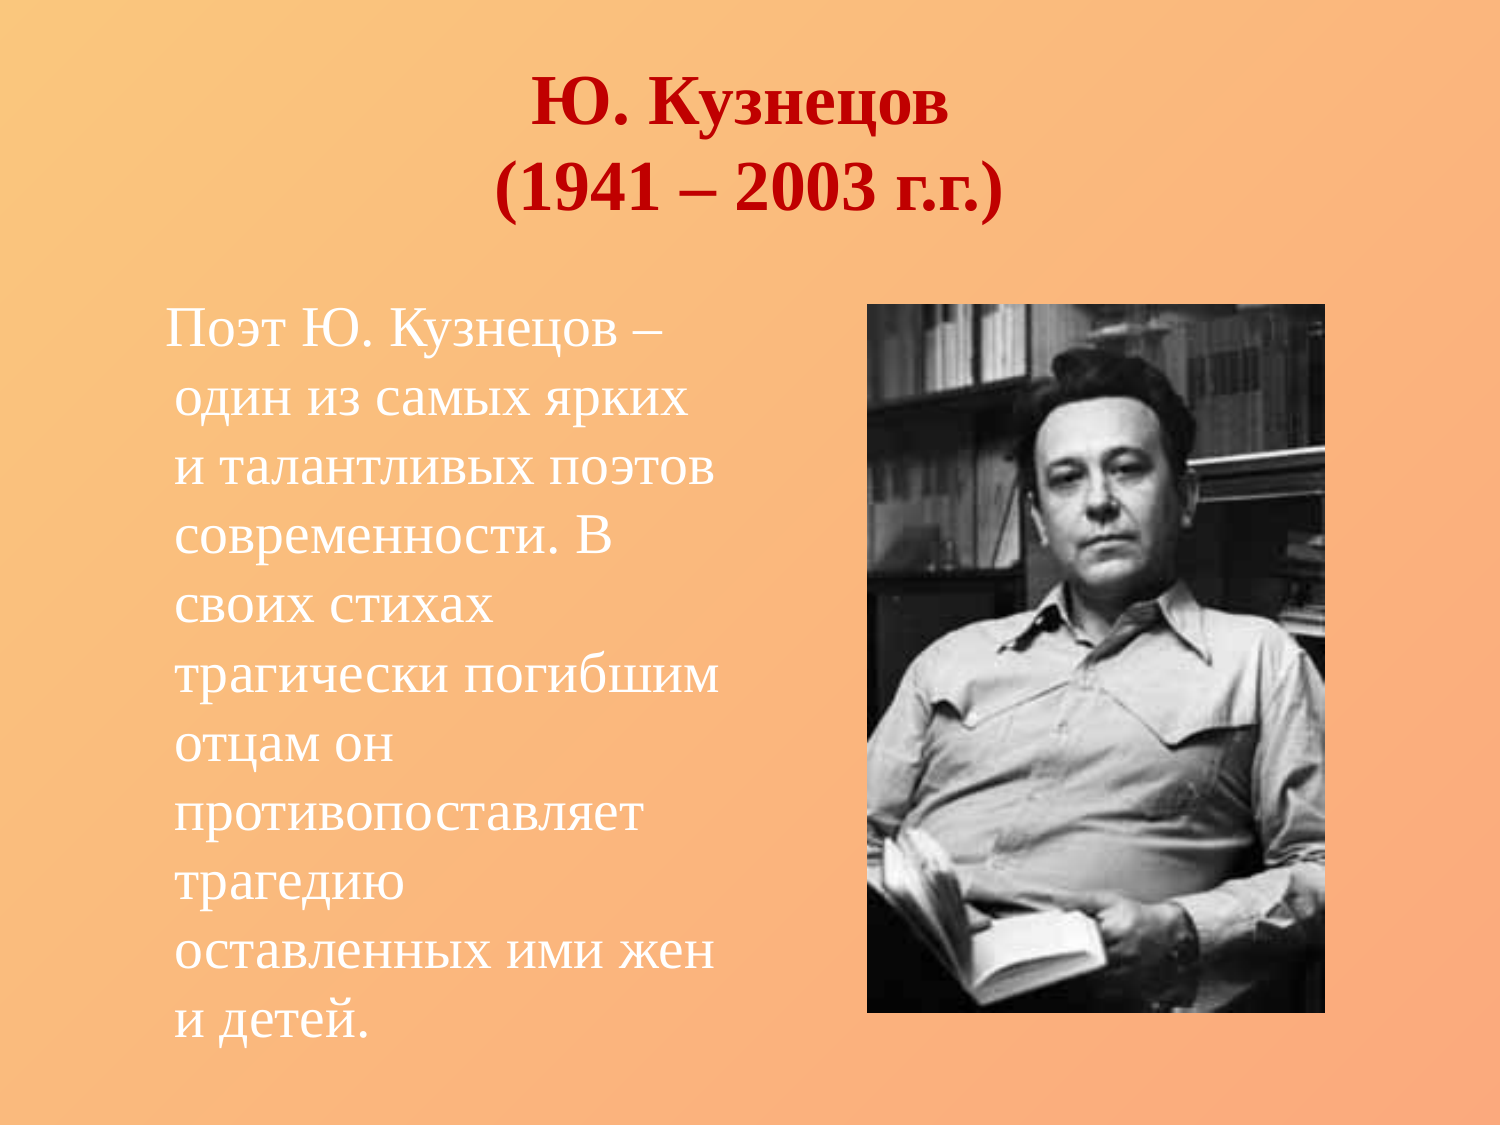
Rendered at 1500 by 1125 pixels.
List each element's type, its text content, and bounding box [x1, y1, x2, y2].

picture [866, 304, 1325, 1014]
list Поэт Ю. Кузнецов – один из самых ярких и талантливых поэтов современности. В своих стихах трагически погибшим отцам он противопоставляет трагедию оставленных ими жен и детей. [70, 281, 746, 1062]
title Ю. Кузнецов (1941 – 2003 г.г.) [75, 45, 1425, 233]
